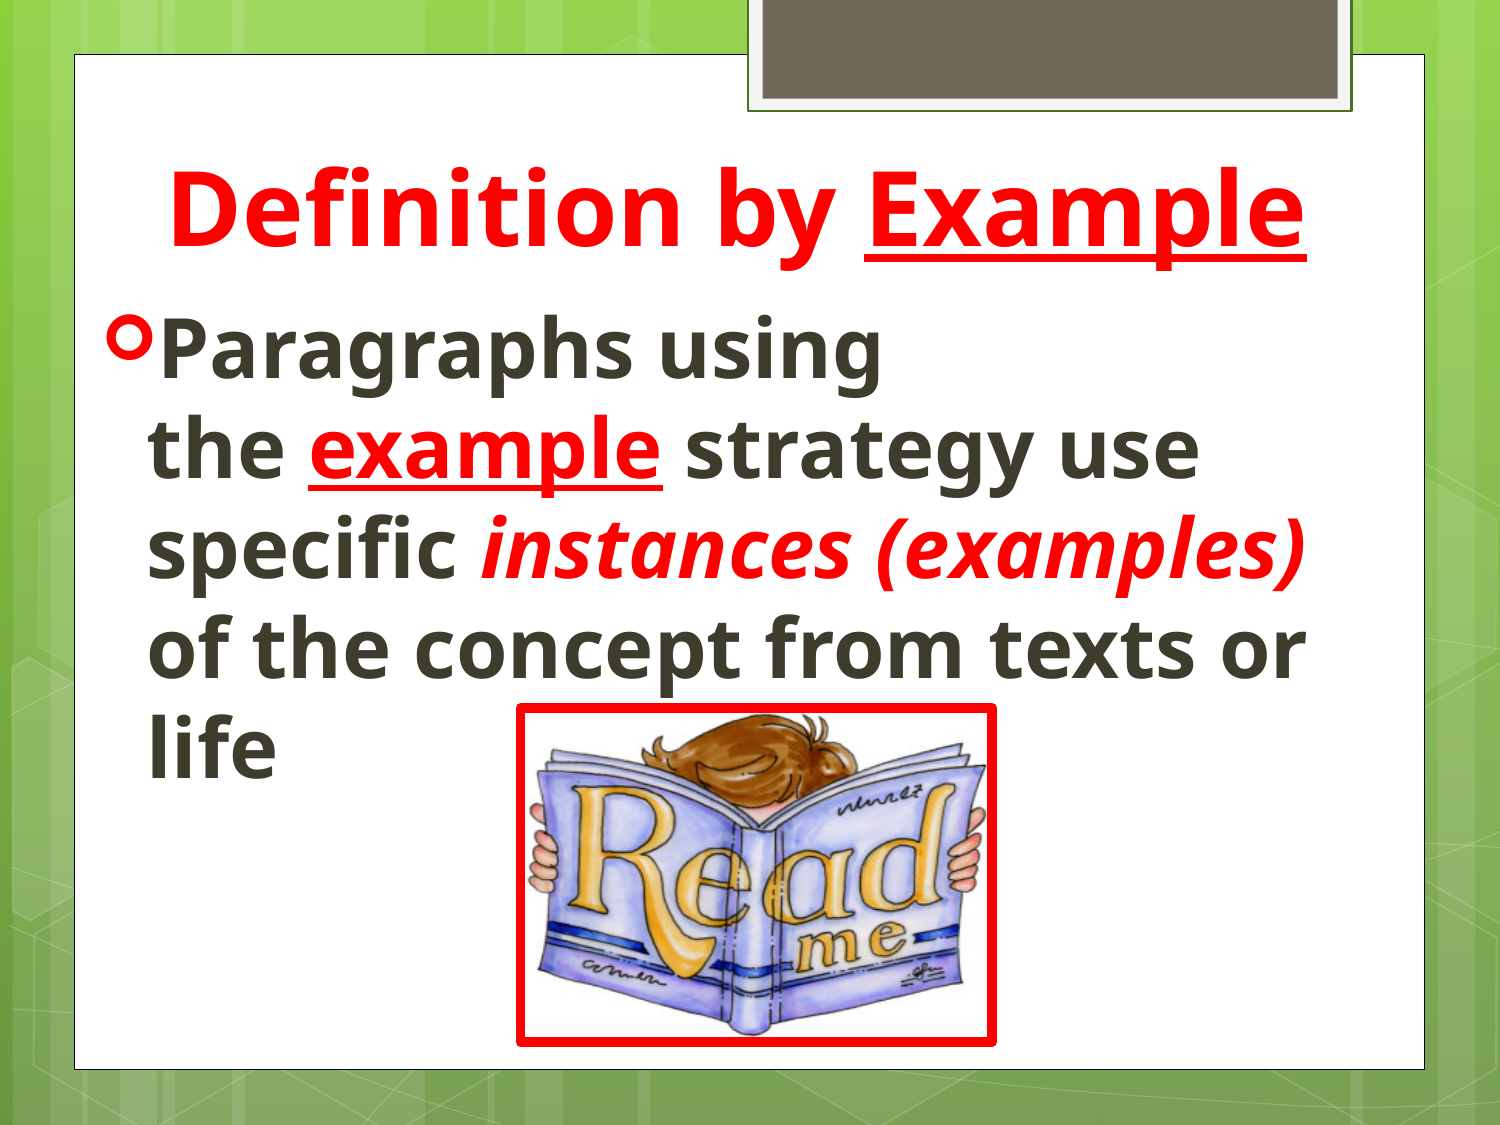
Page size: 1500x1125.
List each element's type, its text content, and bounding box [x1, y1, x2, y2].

list Paragraphs using the example strategy use specific instances (examples) of the concept from texts or life [75, 287, 1425, 864]
picture [524, 712, 988, 1038]
title Definition by Example [75, 87, 1425, 275]
